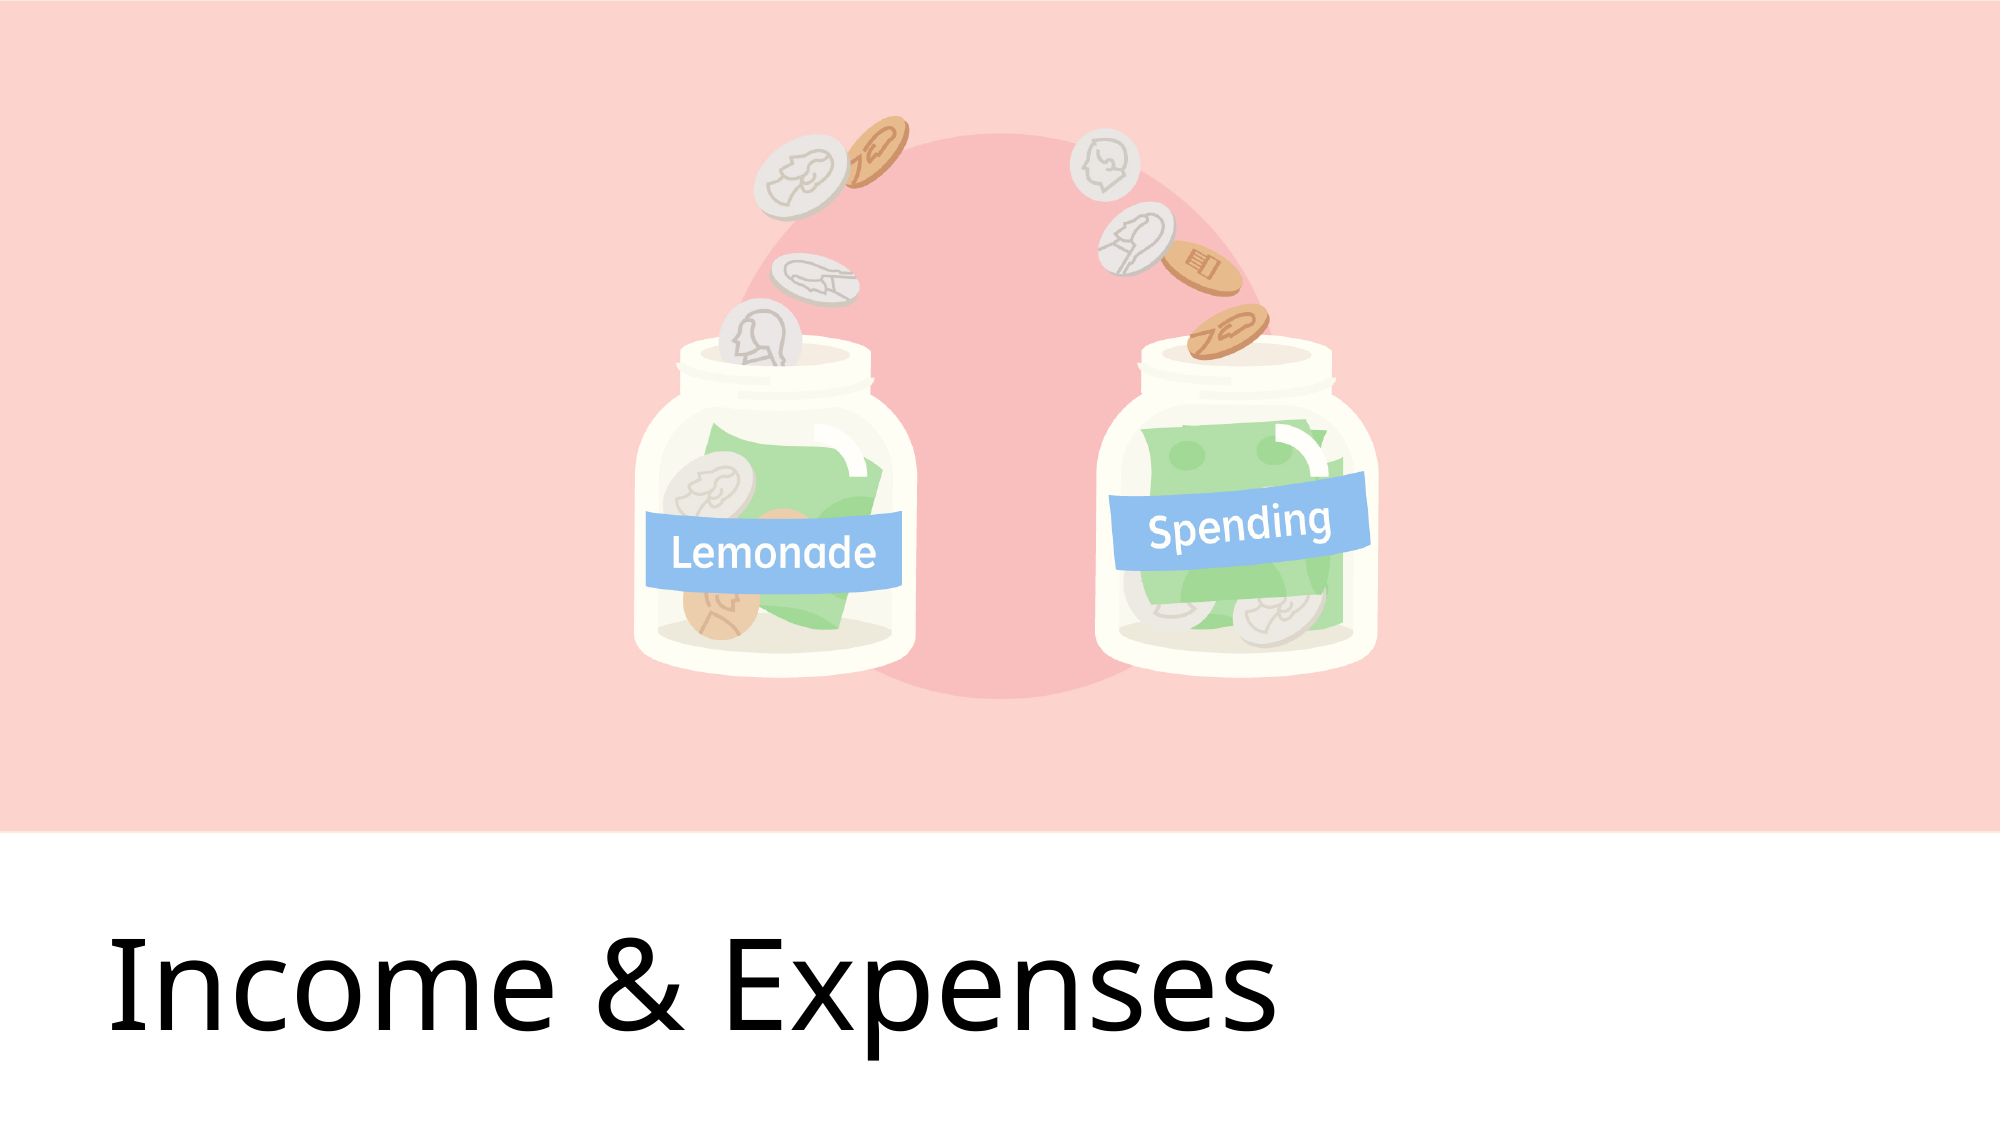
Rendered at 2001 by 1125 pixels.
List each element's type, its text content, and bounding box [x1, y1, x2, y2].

picture [362, 57, 1638, 776]
text_box [0, 0, 2000, 833]
text_box Income & Expenses [100, 895, 1900, 1083]
